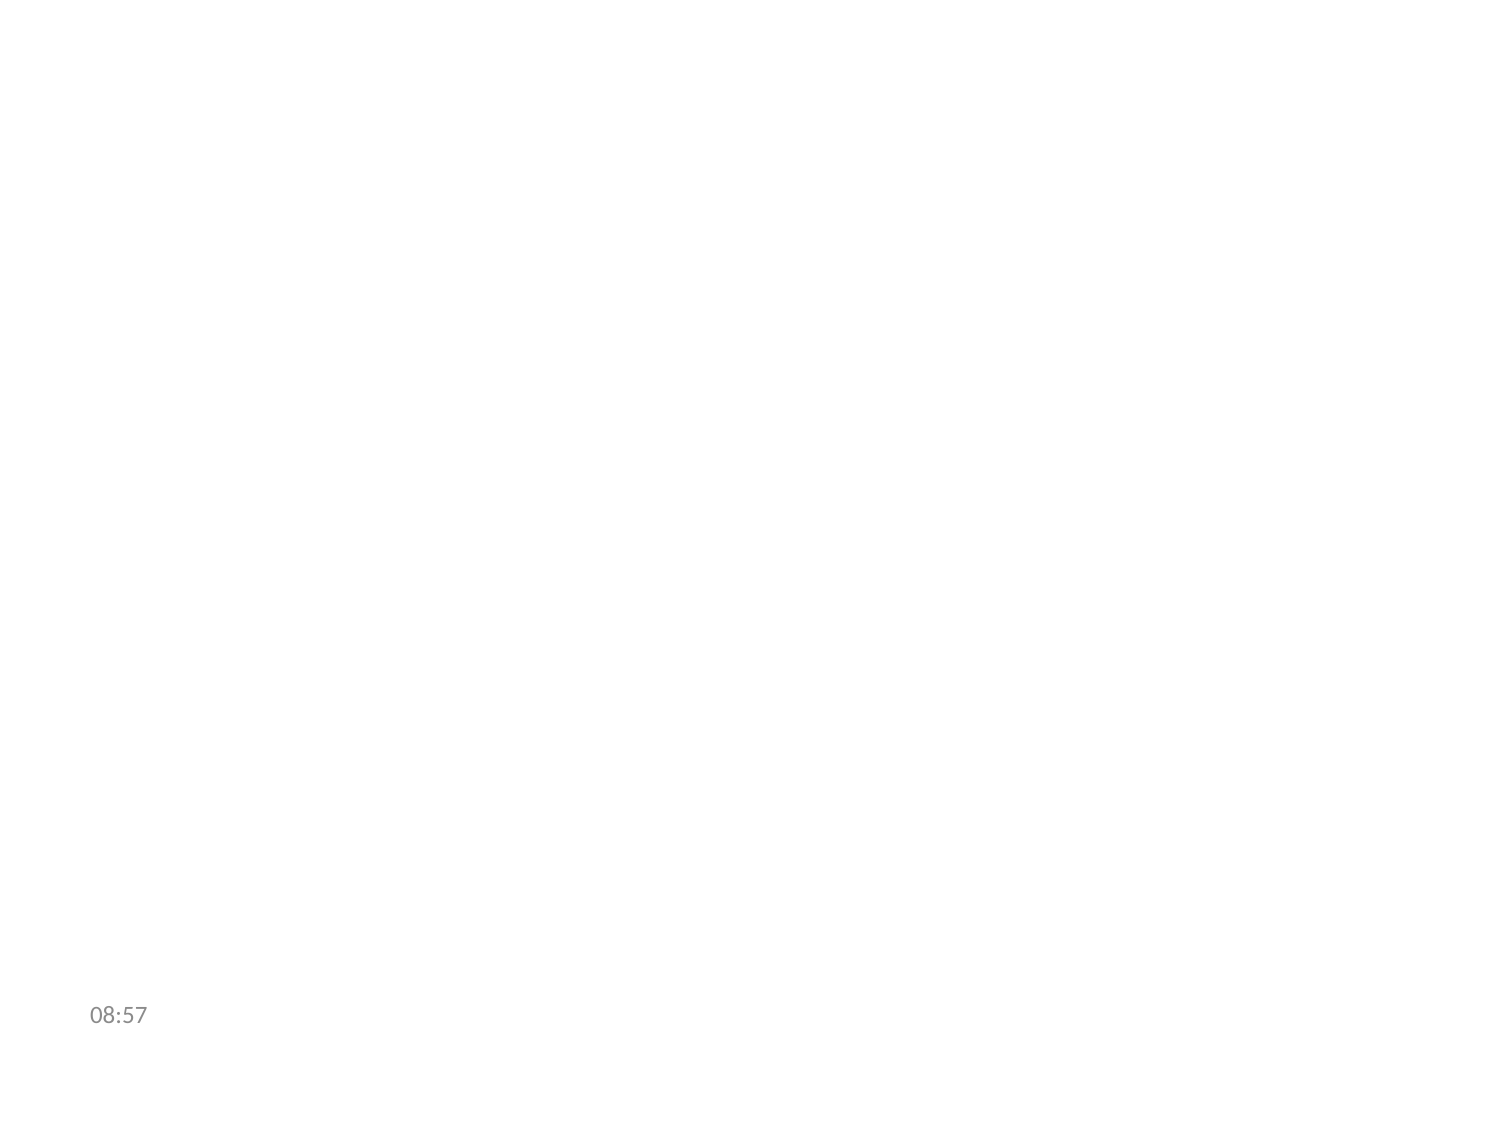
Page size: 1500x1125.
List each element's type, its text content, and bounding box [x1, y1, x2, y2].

text_box 15:35 [75, 983, 425, 1044]
